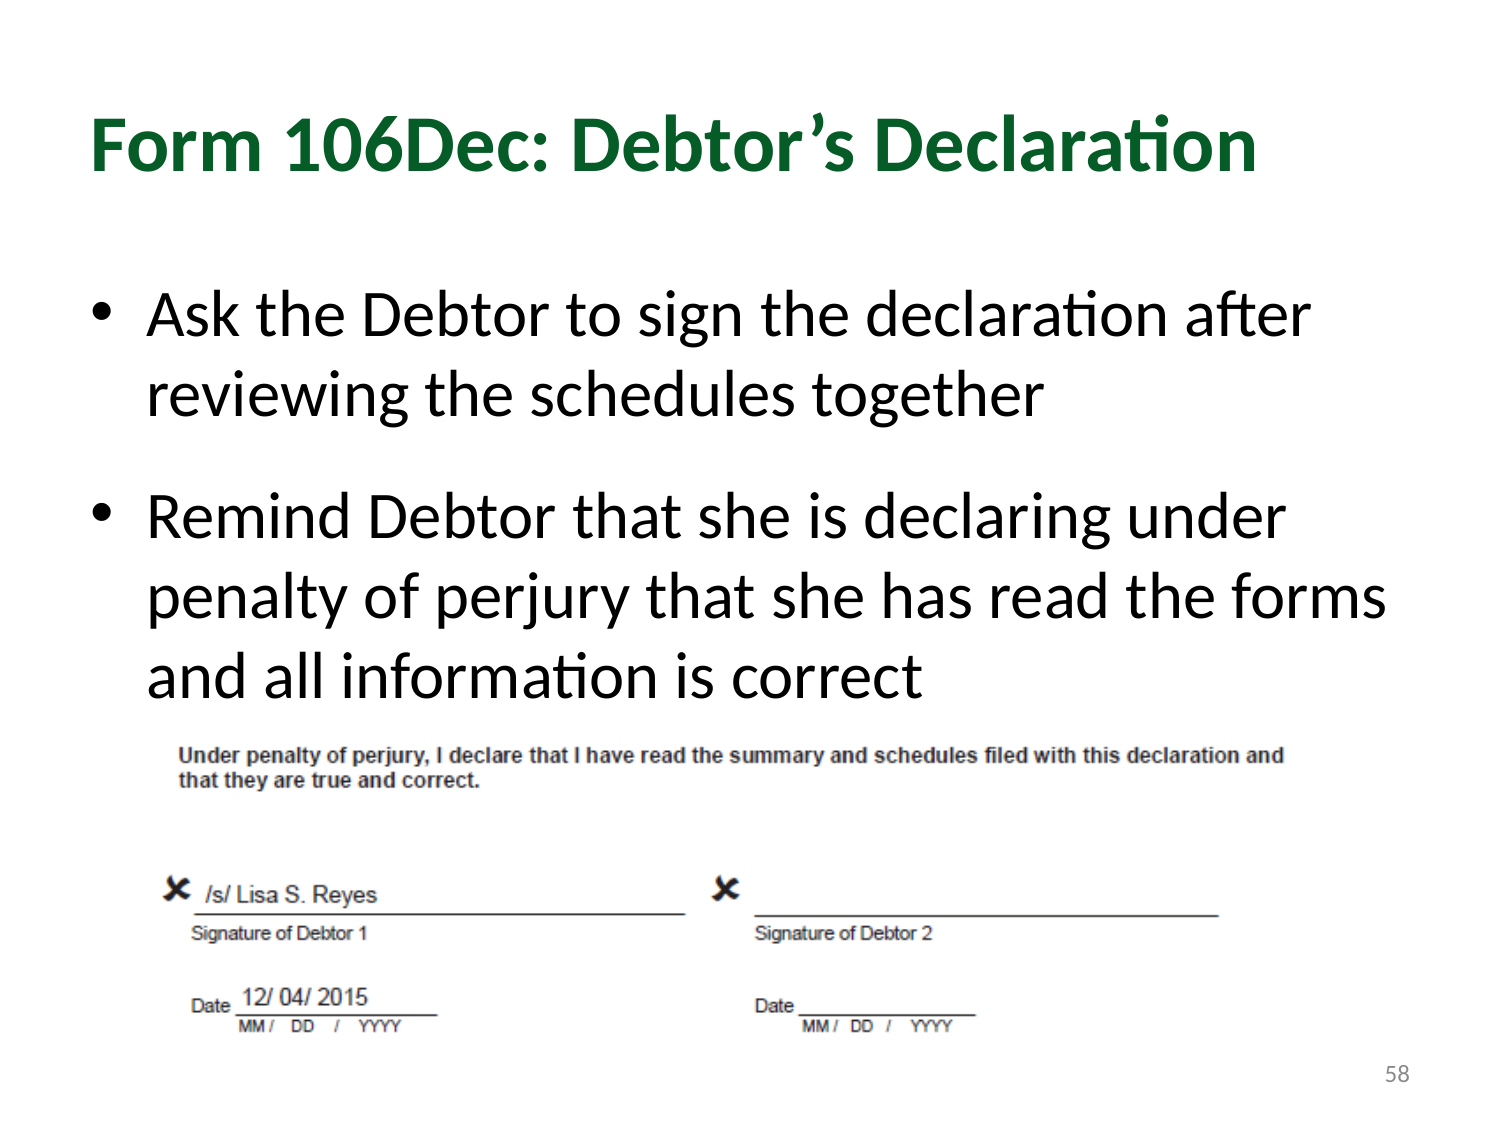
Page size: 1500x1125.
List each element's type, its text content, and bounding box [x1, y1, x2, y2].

title Form 106Dec: Debtor’s Declaration [75, 45, 1425, 233]
list Ask the Debtor to sign the declaration after reviewing the schedules together Remind Debtor that she is declaring under penalty of perjury that she has read the forms and all information is correct [75, 262, 1425, 1005]
slide_number 58 [1074, 1042, 1425, 1103]
picture [162, 712, 1348, 1043]
